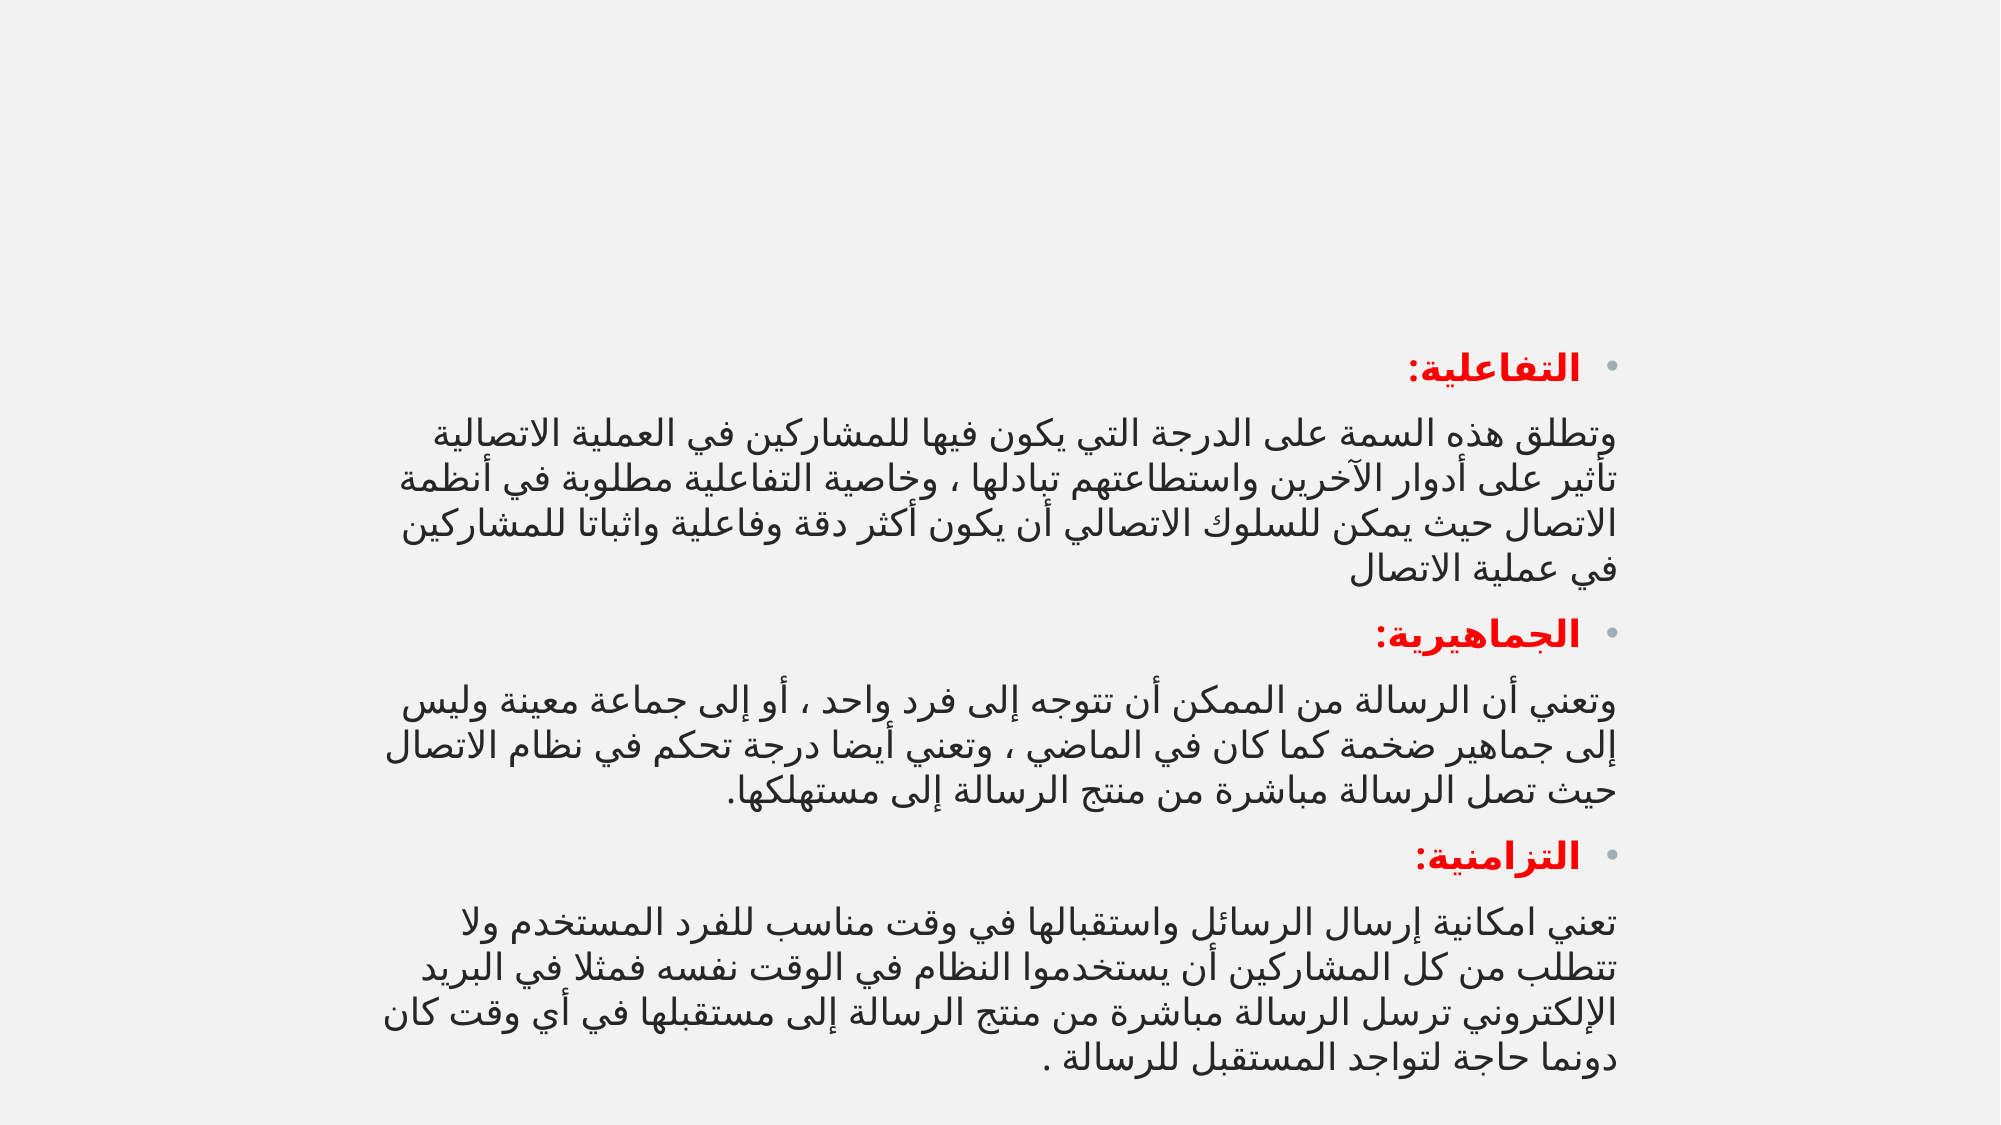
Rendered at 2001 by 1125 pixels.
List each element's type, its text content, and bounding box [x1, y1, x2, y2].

list التفاعلية: وتطلق هذه السمة على الدرجة التي يكون فيها للمشاركين في العملية الاتصالية تأثير على أدوار الآخرين واستطاعتهم تبادلها ، وخاصية التفاعلية مطلوبة في أنظمة الاتصال حيث يمكن للسلوك الاتصالي أن يكون أكثر دقة وفاعلية واثباتا للمشاركين في عملية الاتصال الجماهيرية: وتعني أن الرسالة من الممكن أن تتوجه إلى فرد واحد ، أو إلى جماعة معينة وليس إلى جماهير ضخمة كما كان في الماضي ، وتعني أيضا درجة تحكم في نظام الاتصال حيث تصل الرسالة مباشرة من منتج الرسالة إلى مستهلكها. التزامنية: تعني امكانية إرسال الرسائل واستقبالها في وقت مناسب للفرد المستخدم ولا تتطلب من كل المشاركين أن يستخدموا النظام في الوقت نفسه فمثلا في البريد الإلكتروني ترسل الرسالة مباشرة من منتج الرسالة إلى مستقبلها في أي وقت كان دونما حاجة لتواجد المستقبل للرسالة . [366, 335, 1634, 845]
